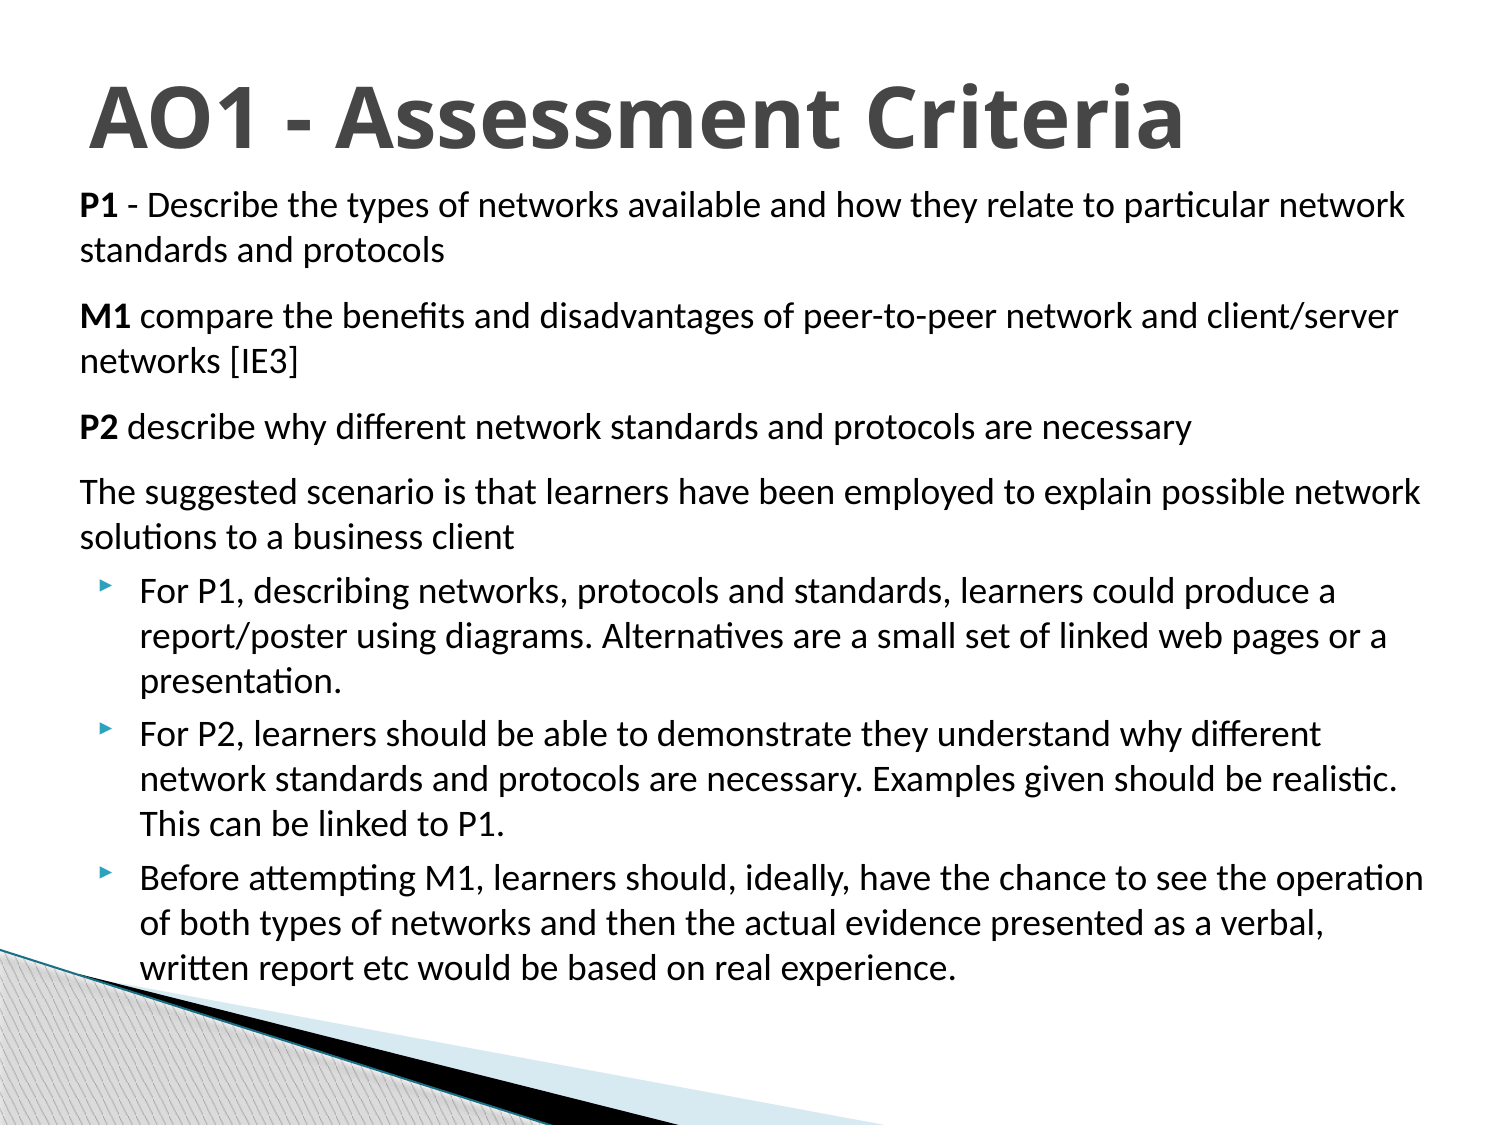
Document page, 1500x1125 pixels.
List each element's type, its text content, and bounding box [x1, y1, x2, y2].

list P1 - Describe the types of networks available and how they relate to particular network standards and protocols M1 compare the benefits and disadvantages of peer-to-peer network and client/server networks [IE3] P2 describe why different network standards and protocols are necessary The suggested scenario is that learners have been employed to explain possible network solutions to a business client For P1, describing networks, protocols and standards, learners could produce a report/poster using diagrams. Alternatives are a small set of linked web pages or a presentation. For P2, learners should be able to demonstrate they understand why different network standards and protocols are necessary. Examples given should be realistic. This can be linked to P1. Before attempting M1, learners should, ideally, have the chance to see the operation of both types of networks and then the actual evidence presented as a verbal, written report etc would be based on real experience. [64, 172, 1447, 1059]
title AO1 - Assessment Criteria [75, 45, 1425, 185]
